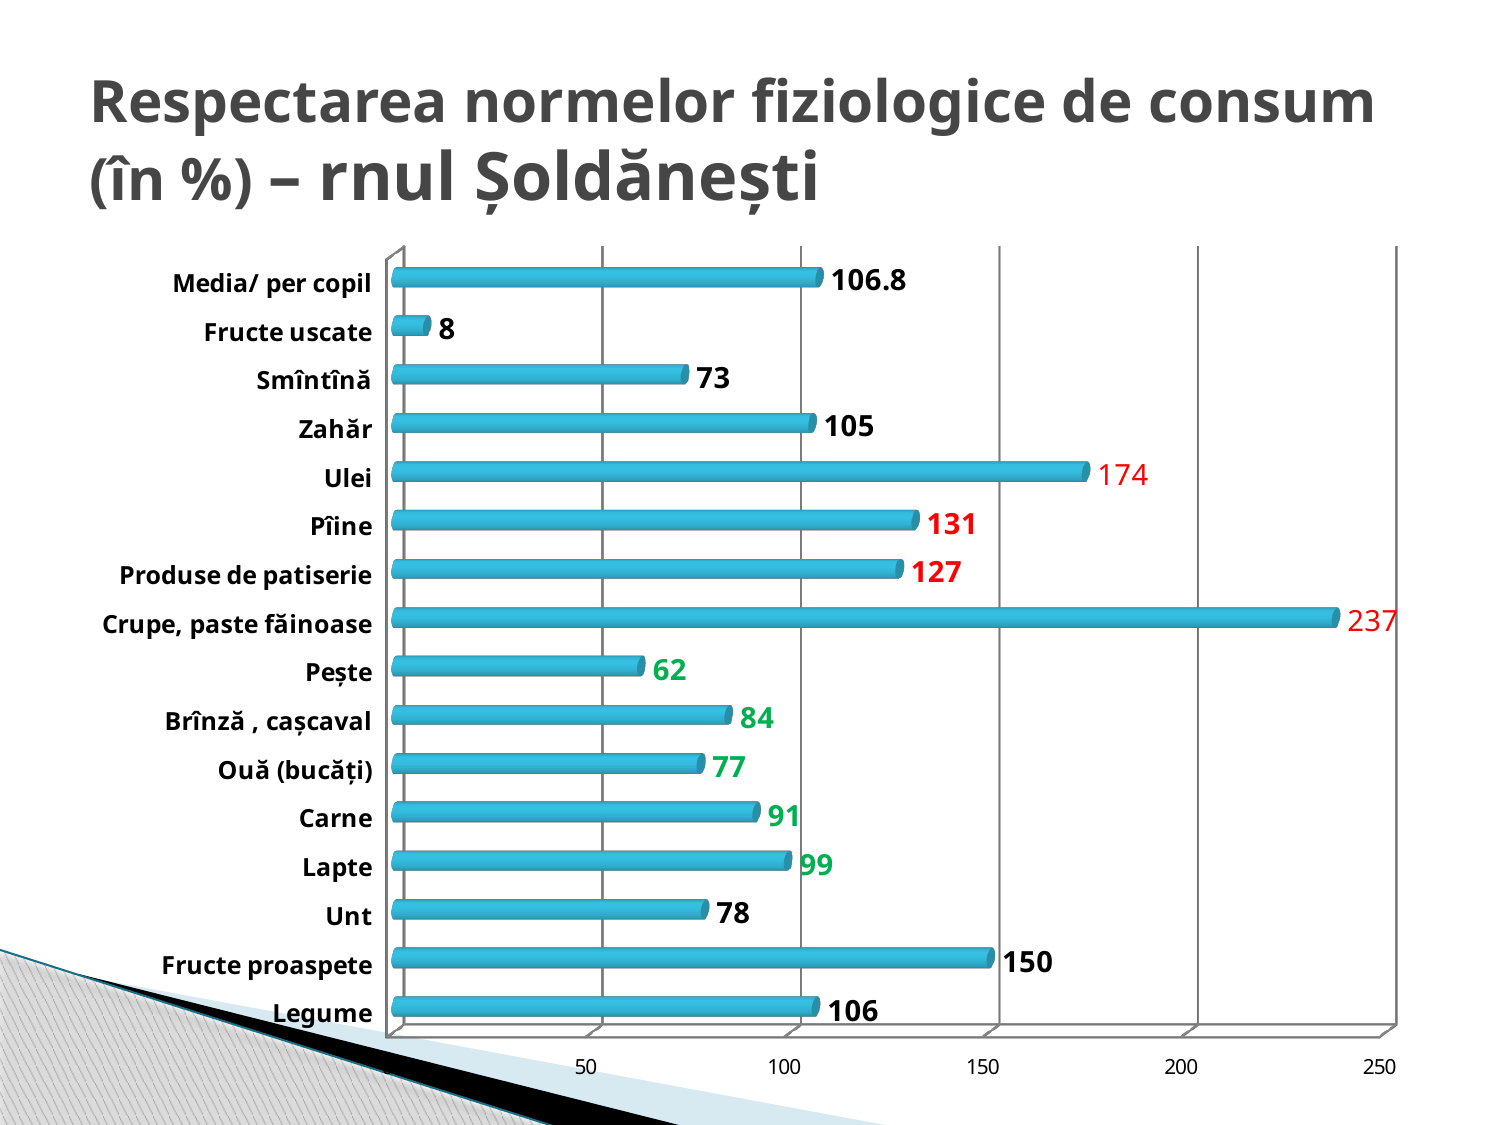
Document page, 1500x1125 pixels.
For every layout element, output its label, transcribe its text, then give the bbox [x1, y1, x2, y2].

title Respectarea normelor fiziologice de consum (în %) – rnul Șoldănești [75, 45, 1425, 219]
chart [74, 219, 1426, 1107]
